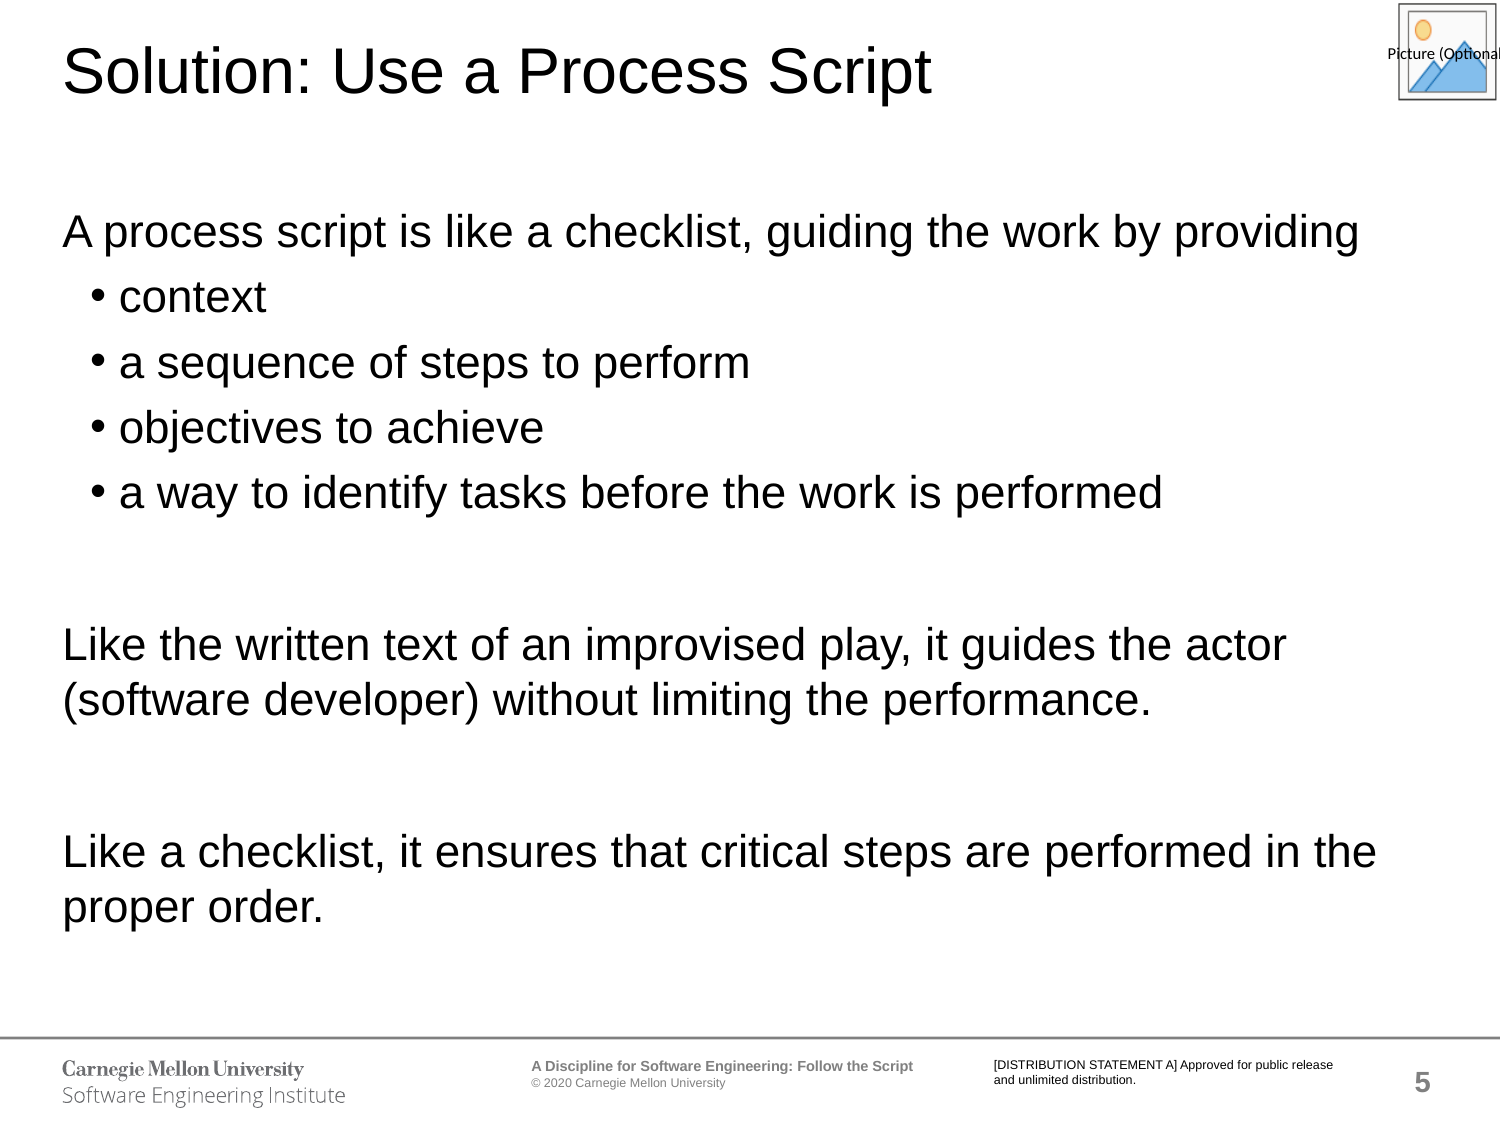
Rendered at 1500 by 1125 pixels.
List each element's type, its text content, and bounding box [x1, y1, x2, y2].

picture [1394, 0, 1500, 105]
title Solution: Use a Process Script [62, 37, 1338, 182]
list A process script is like a checklist, guiding the work by providing context a sequence of steps to perform objectives to achieve a way to identify tasks before the work is performed Like the written text of an improvised play, it guides the actor (software developer) without limiting the performance. Like a checklist, it ensures that critical steps are performed in the proper order. [62, 201, 1431, 1000]
